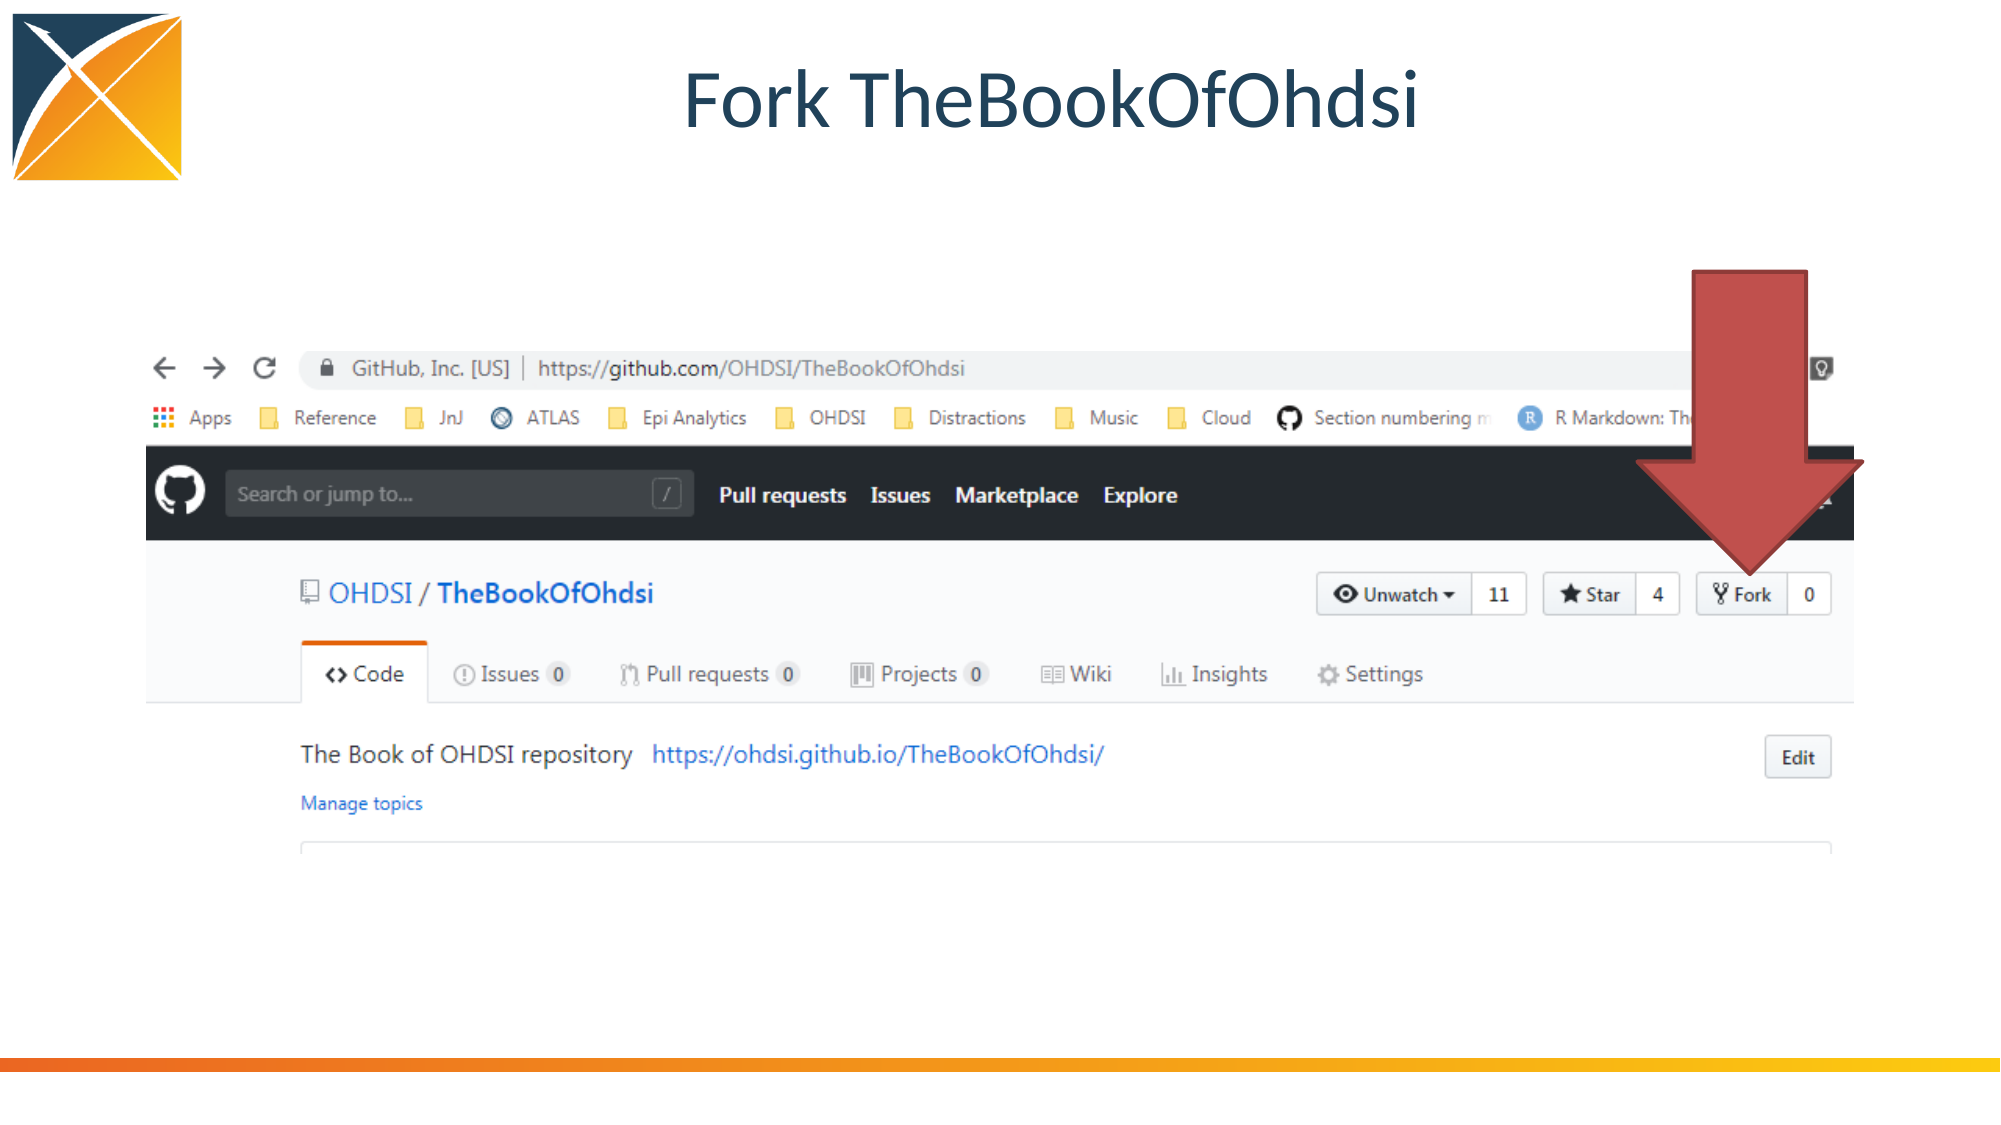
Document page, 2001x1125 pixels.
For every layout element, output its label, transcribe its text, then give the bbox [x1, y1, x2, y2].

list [145, 351, 1855, 854]
text_box [1691, 269, 1809, 349]
title Fork TheBookOfOhdsi [205, 24, 1900, 163]
picture [0, 0, 206, 200]
